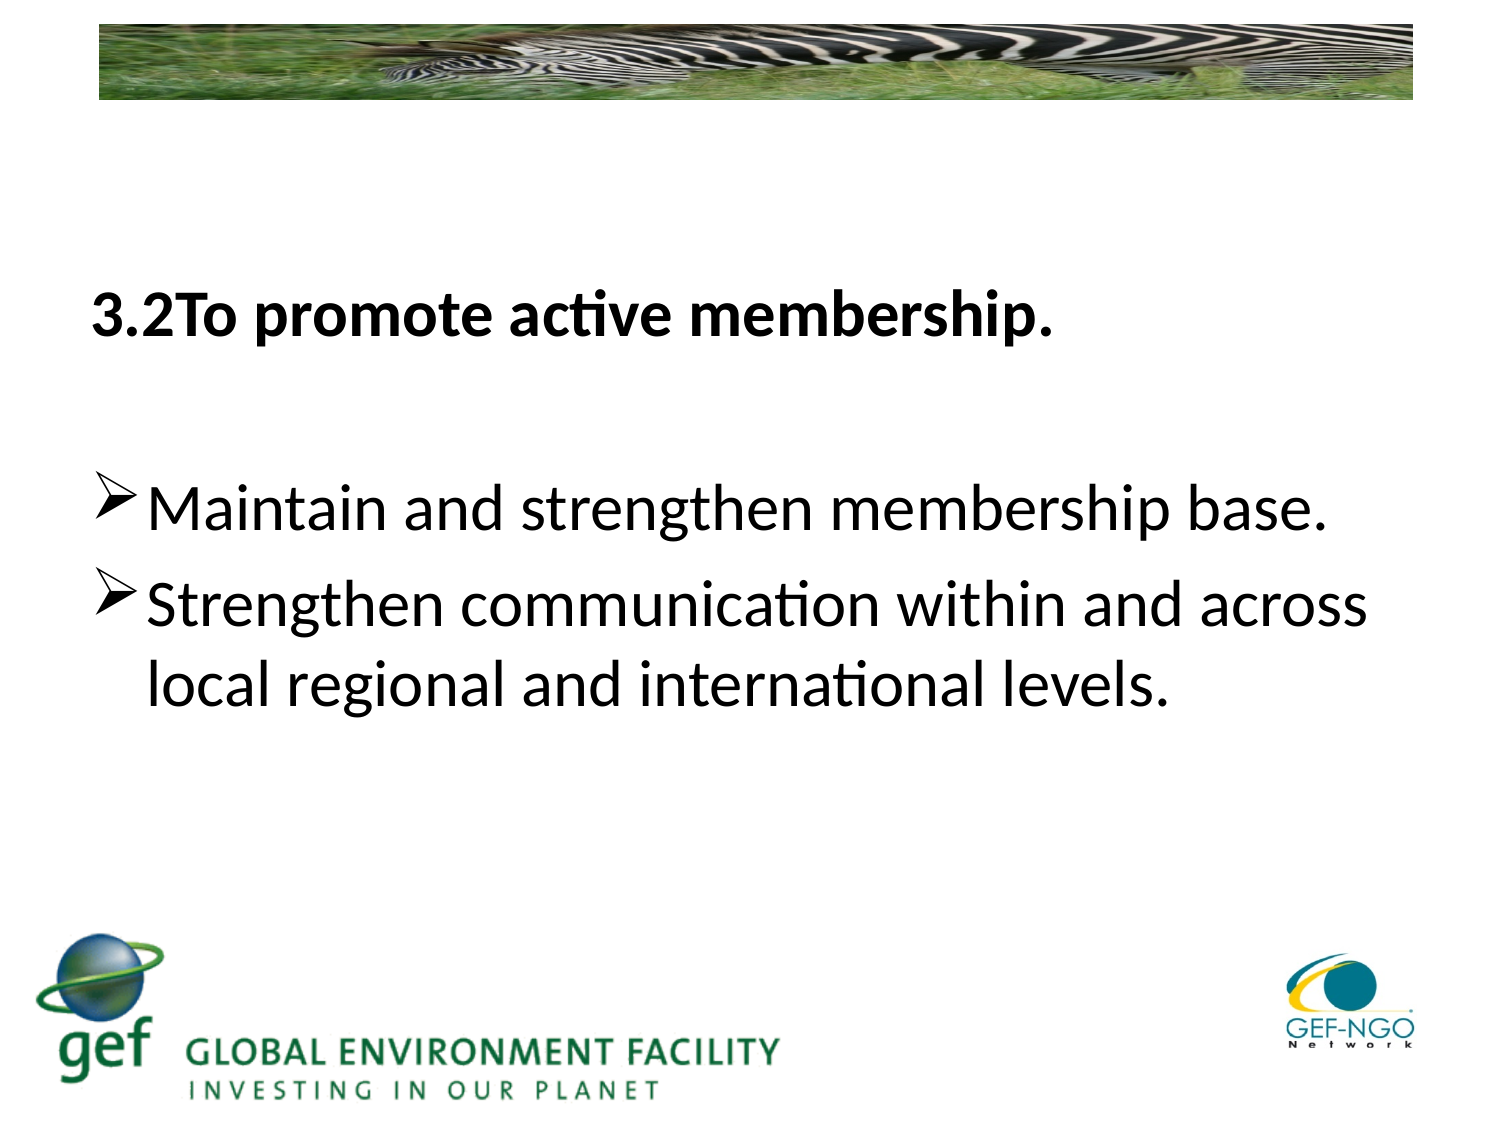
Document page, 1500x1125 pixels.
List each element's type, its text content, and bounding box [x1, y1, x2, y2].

picture [1274, 938, 1426, 1063]
picture [25, 916, 798, 1113]
picture [99, 24, 1413, 101]
list 3.2To promote active membership. Maintain and strengthen membership base. Strengthen communication within and across local regional and international levels. [75, 262, 1425, 1005]
